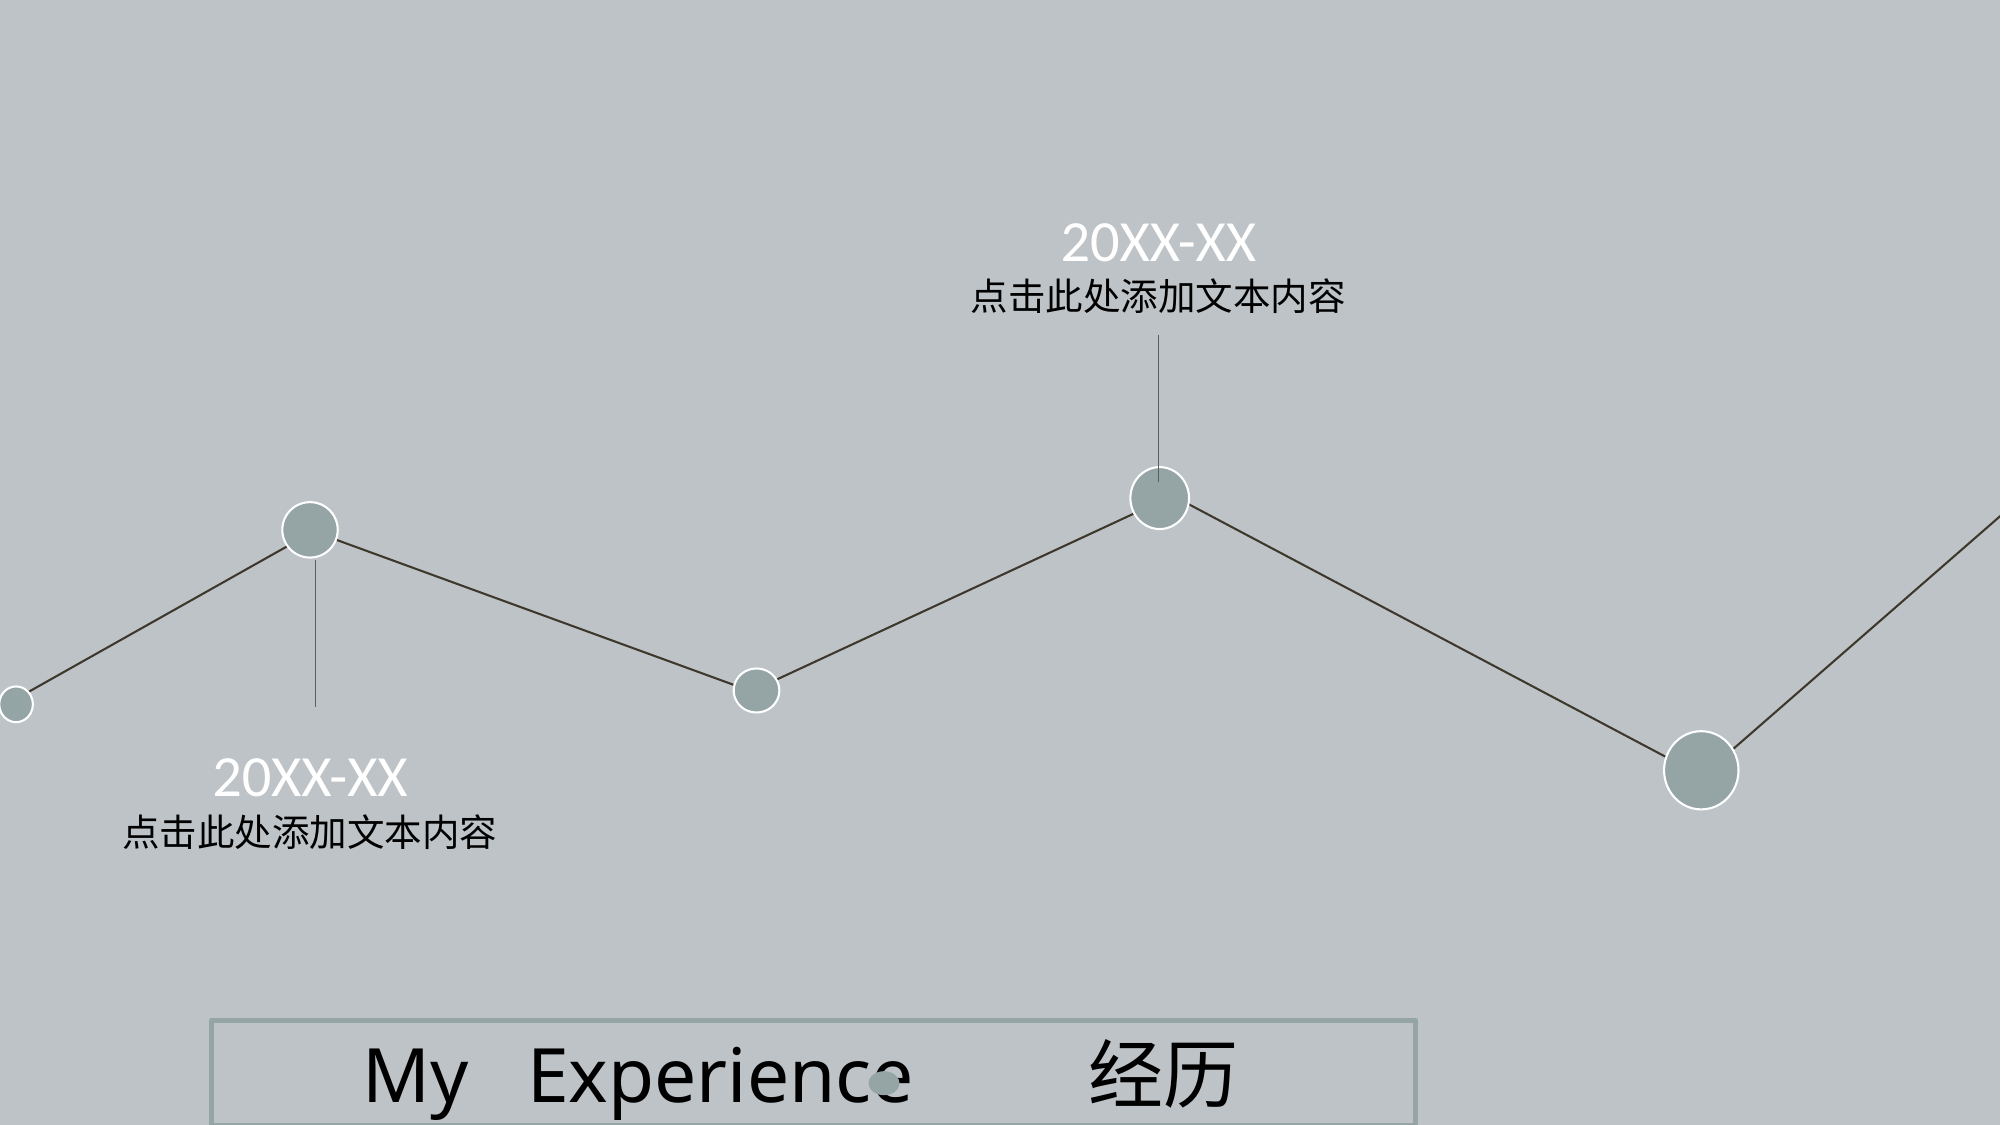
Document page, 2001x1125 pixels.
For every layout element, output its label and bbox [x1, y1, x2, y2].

text_box [102, 560, 518, 863]
text_box [211, 1020, 1416, 1125]
text_box [0, 397, 2000, 810]
text_box [855, 195, 1462, 482]
